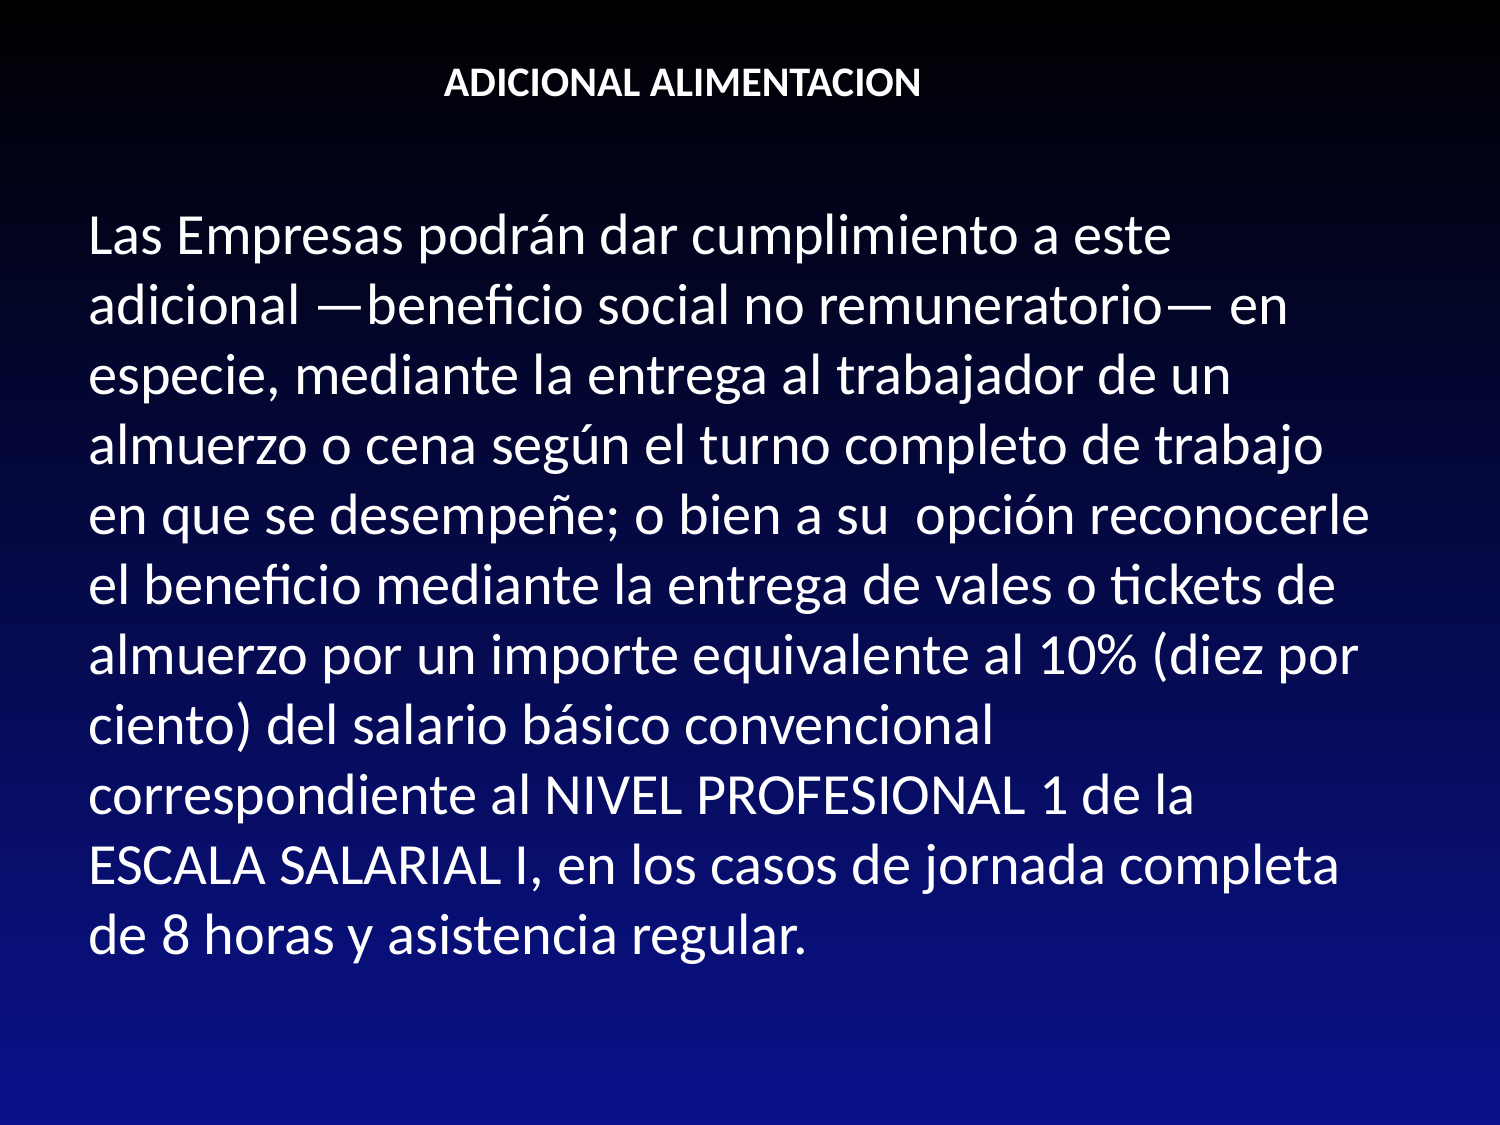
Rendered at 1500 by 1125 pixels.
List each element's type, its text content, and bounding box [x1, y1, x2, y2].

title ADICIONAL ALIMENTACION [0, 54, 1376, 209]
list Las Empresas podrán dar cumplimiento a este adicional —beneficio social no remuneratorio— en especie, mediante la entrega al trabajador de un almuerzo o cena según el turno completo de trabajo en que se desempeñe; o bien a su opción reconocerle el beneficio mediante la entrega de vales o tickets de almuerzo por un importe equivalente al 10% (diez por ciento) del salario básico convencional correspondiente al NIVEL PROFESIONAL 1 de la ESCALA SALARIAL I, en los casos de jornada completa de 8 horas y asistencia regular. [88, 196, 1376, 1034]
